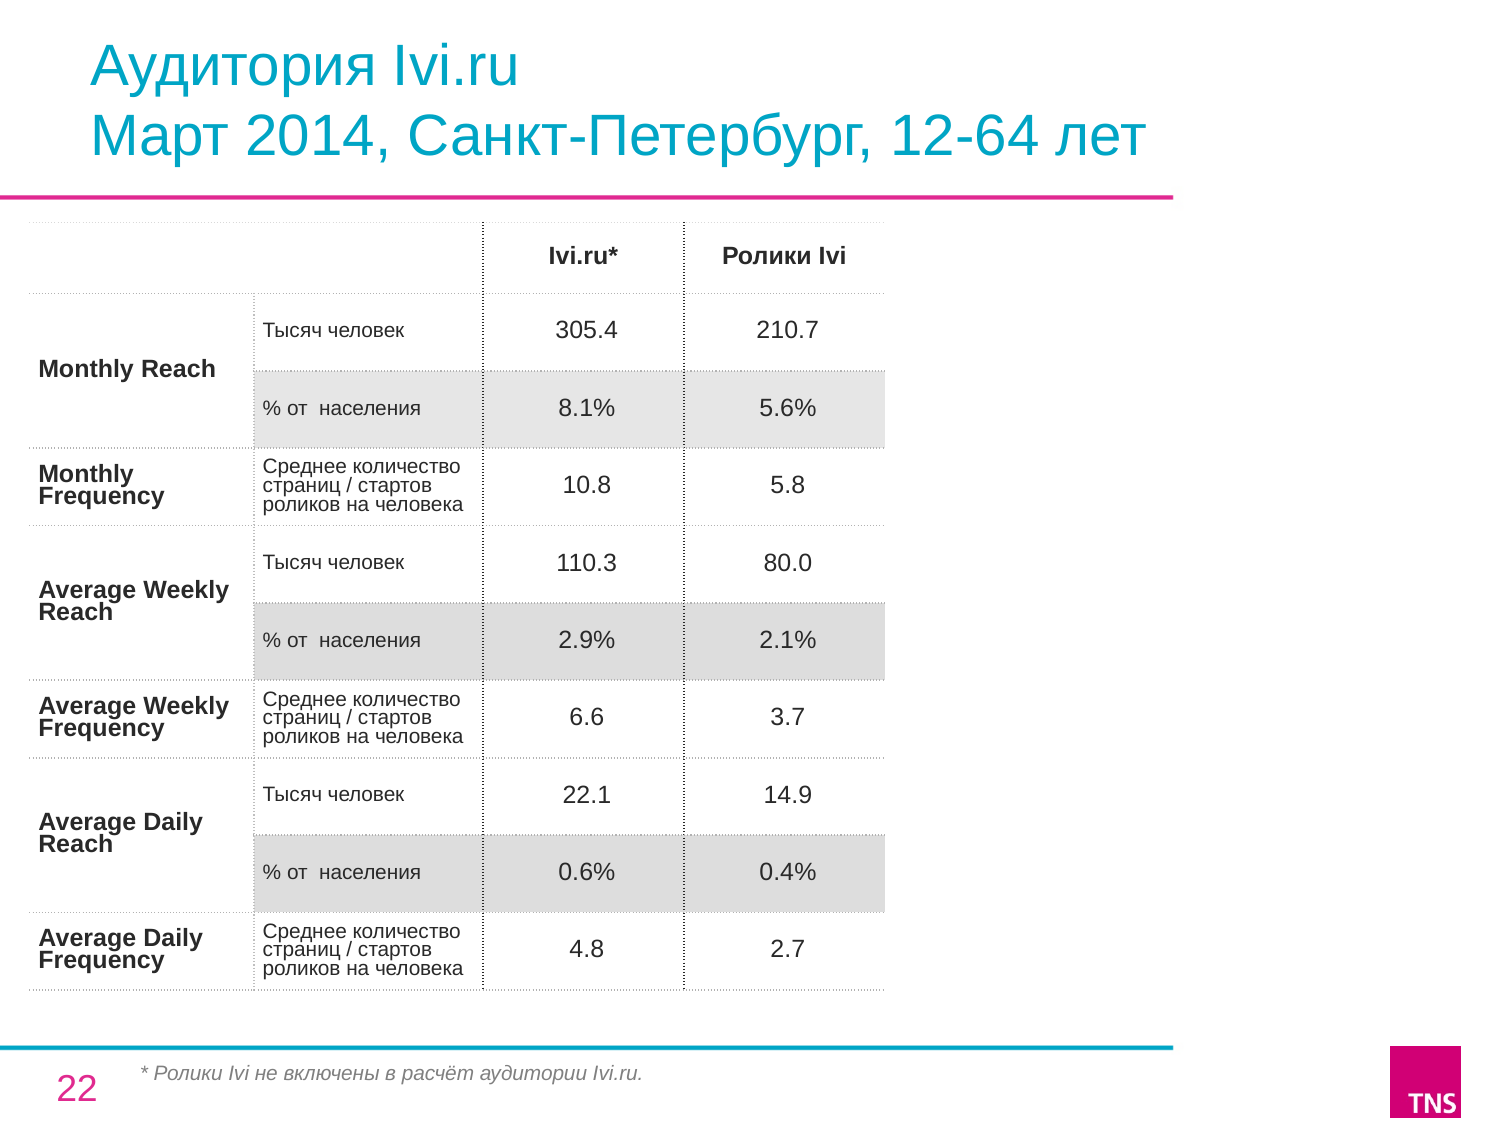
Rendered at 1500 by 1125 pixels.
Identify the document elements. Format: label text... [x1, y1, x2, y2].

table_cell 4.8 [483, 912, 684, 990]
table_cell 6.6 [483, 680, 684, 758]
table_cell 14.9 [684, 758, 885, 835]
table_header Ivi.ru* [483, 223, 684, 294]
picture [0, 0, 1500, 1125]
table_cell 5.6% [684, 371, 885, 448]
table_header [29, 223, 483, 294]
table_cell 0.6% [483, 835, 684, 912]
table_cell Average Weekly Reach [29, 526, 254, 680]
table_cell Тысяч человек [254, 294, 483, 371]
table_cell 2.9% [483, 603, 684, 680]
table_cell 22.1 [483, 758, 684, 835]
table_cell Среднее количество страниц / стартов роликов на человека [254, 448, 483, 526]
table_cell Среднее количество страниц / стартов роликов на человека [254, 912, 483, 990]
table_header Ролики Ivi [684, 223, 885, 294]
table_cell Average Weekly Frequency [29, 680, 254, 758]
table_cell Среднее количество страниц / стартов роликов на человека [254, 680, 483, 758]
table_cell Monthly Frequency [29, 448, 254, 526]
slide_number 22 [40, 1055, 392, 1125]
table_cell 210.7 [684, 294, 885, 371]
table_cell 305.4 [483, 294, 684, 371]
table_cell % от населения [254, 371, 483, 448]
table_cell 10.8 [483, 448, 684, 526]
table_cell Average Daily Frequency [29, 912, 254, 990]
table_cell 110.3 [483, 526, 684, 603]
table_cell Тысяч человек [254, 758, 483, 835]
table_cell 80.0 [684, 526, 885, 603]
title Аудитория Ivi.ru Март 2014, Санкт-Петербург, 12-64 лет [74, 8, 1476, 187]
text_box * Ролики Ivi не включены в расчёт аудитории Ivi.ru. [124, 1052, 1463, 1092]
table_cell 5.8 [684, 448, 885, 526]
table_cell % от населения [254, 835, 483, 912]
table_cell Monthly Reach [29, 294, 254, 448]
table_cell % от населения [254, 603, 483, 680]
table_cell 3.7 [684, 680, 885, 758]
table_cell 2.7 [684, 912, 885, 990]
table_cell Тысяч человек [254, 526, 483, 603]
table_cell 2.1% [684, 603, 885, 680]
table_cell 8.1% [483, 371, 684, 448]
table_cell Average Daily Reach [29, 758, 254, 912]
table_cell 0.4% [684, 835, 885, 912]
